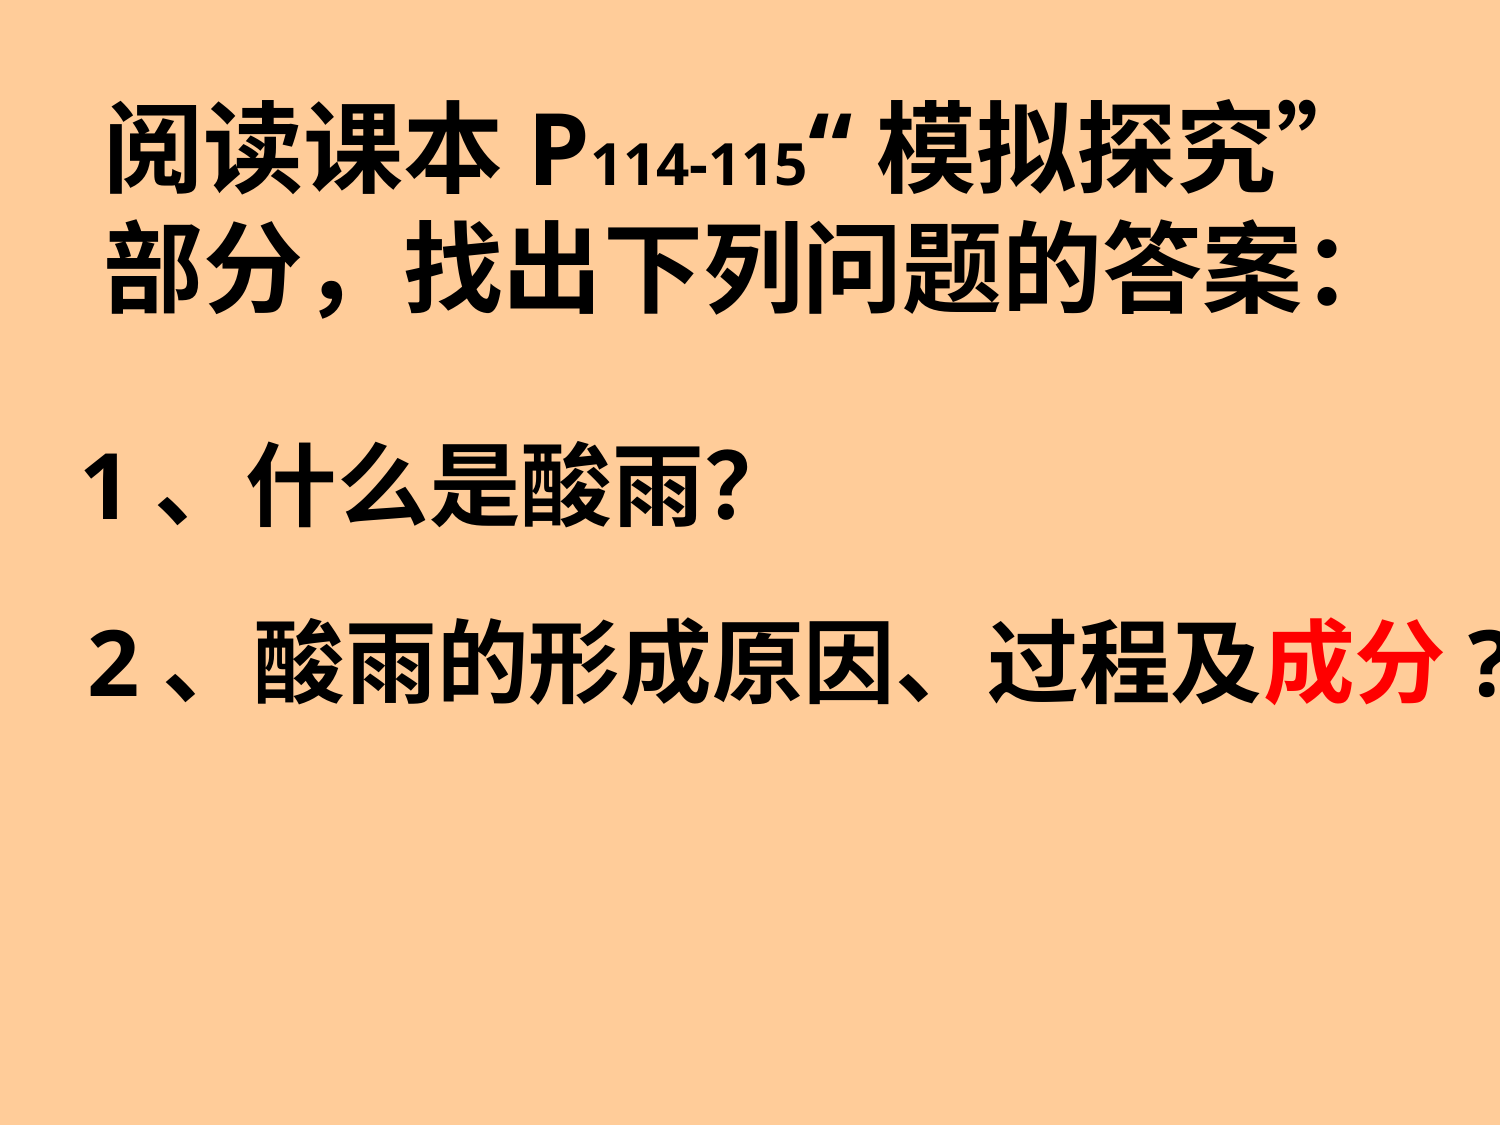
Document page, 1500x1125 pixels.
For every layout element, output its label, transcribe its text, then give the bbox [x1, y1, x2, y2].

text_box 2、酸雨的形成原因、过程及成分? [72, 597, 1483, 723]
text_box 1、什么是酸雨？ [64, 420, 1421, 546]
text_box 阅读课本P114-115“模拟探究”部分，找出下列问题的答案： [88, 78, 1436, 334]
